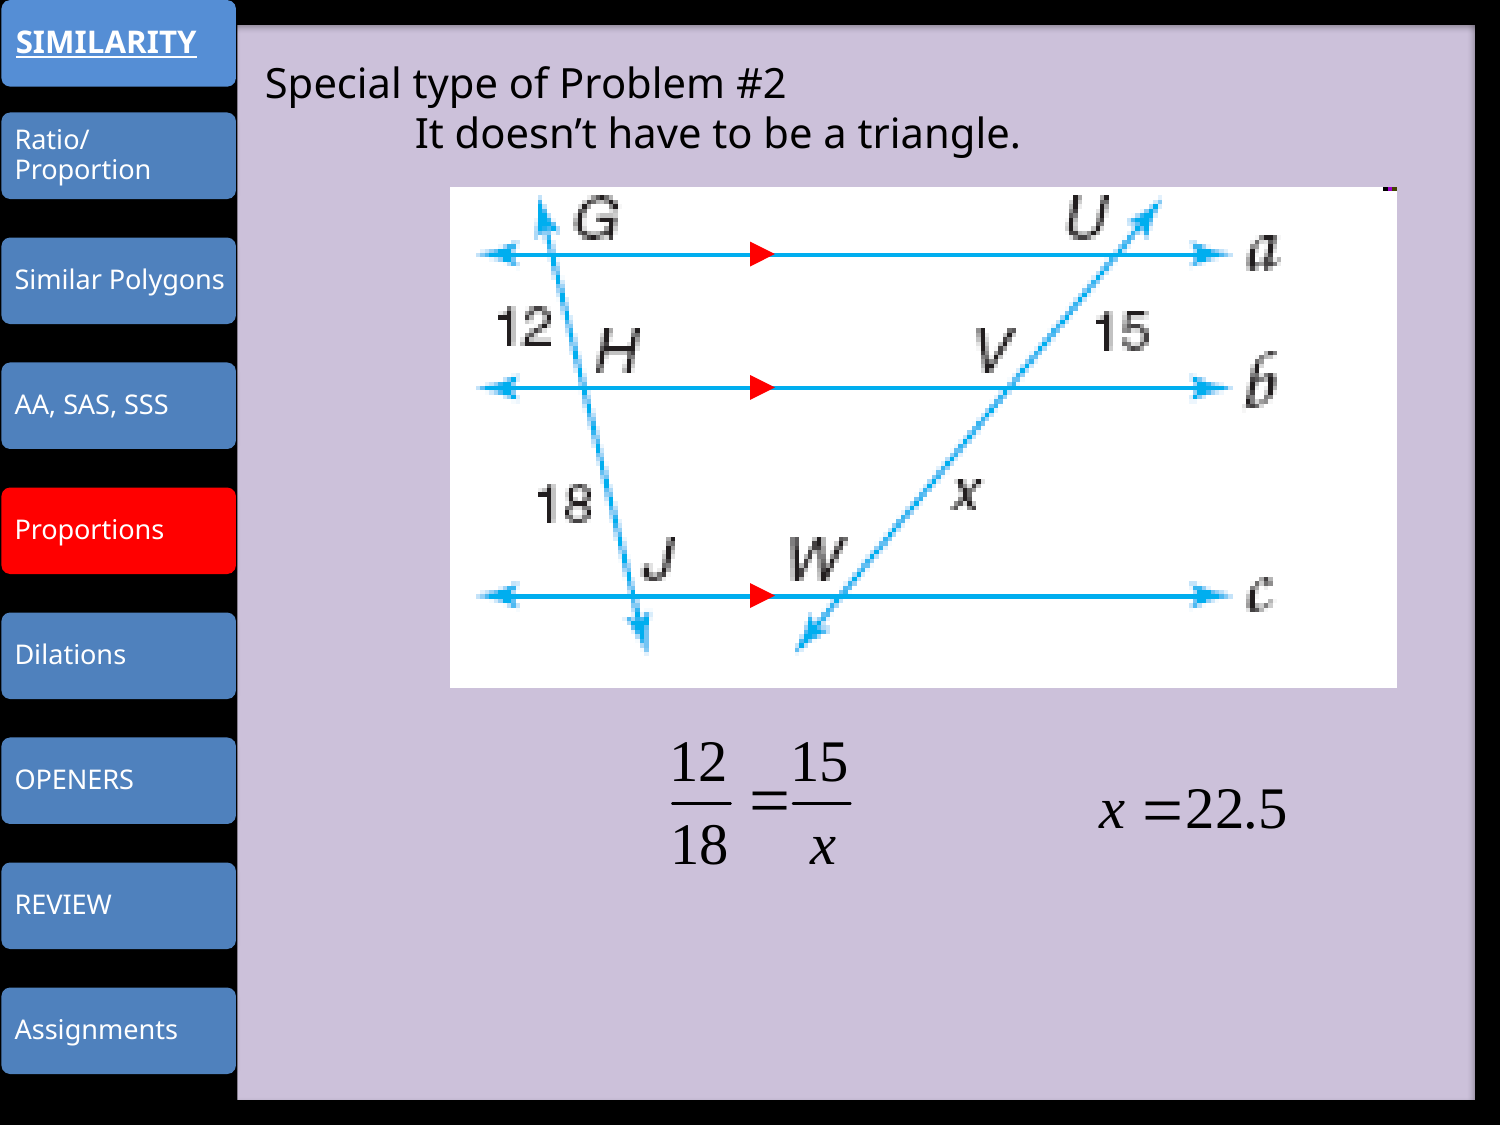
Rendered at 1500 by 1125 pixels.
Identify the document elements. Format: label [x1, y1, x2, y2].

text_box [238, 0, 1500, 1125]
text_box [1087, 774, 1298, 844]
picture [449, 187, 1398, 688]
text_box [662, 724, 864, 878]
text_box [0, 0, 238, 1125]
